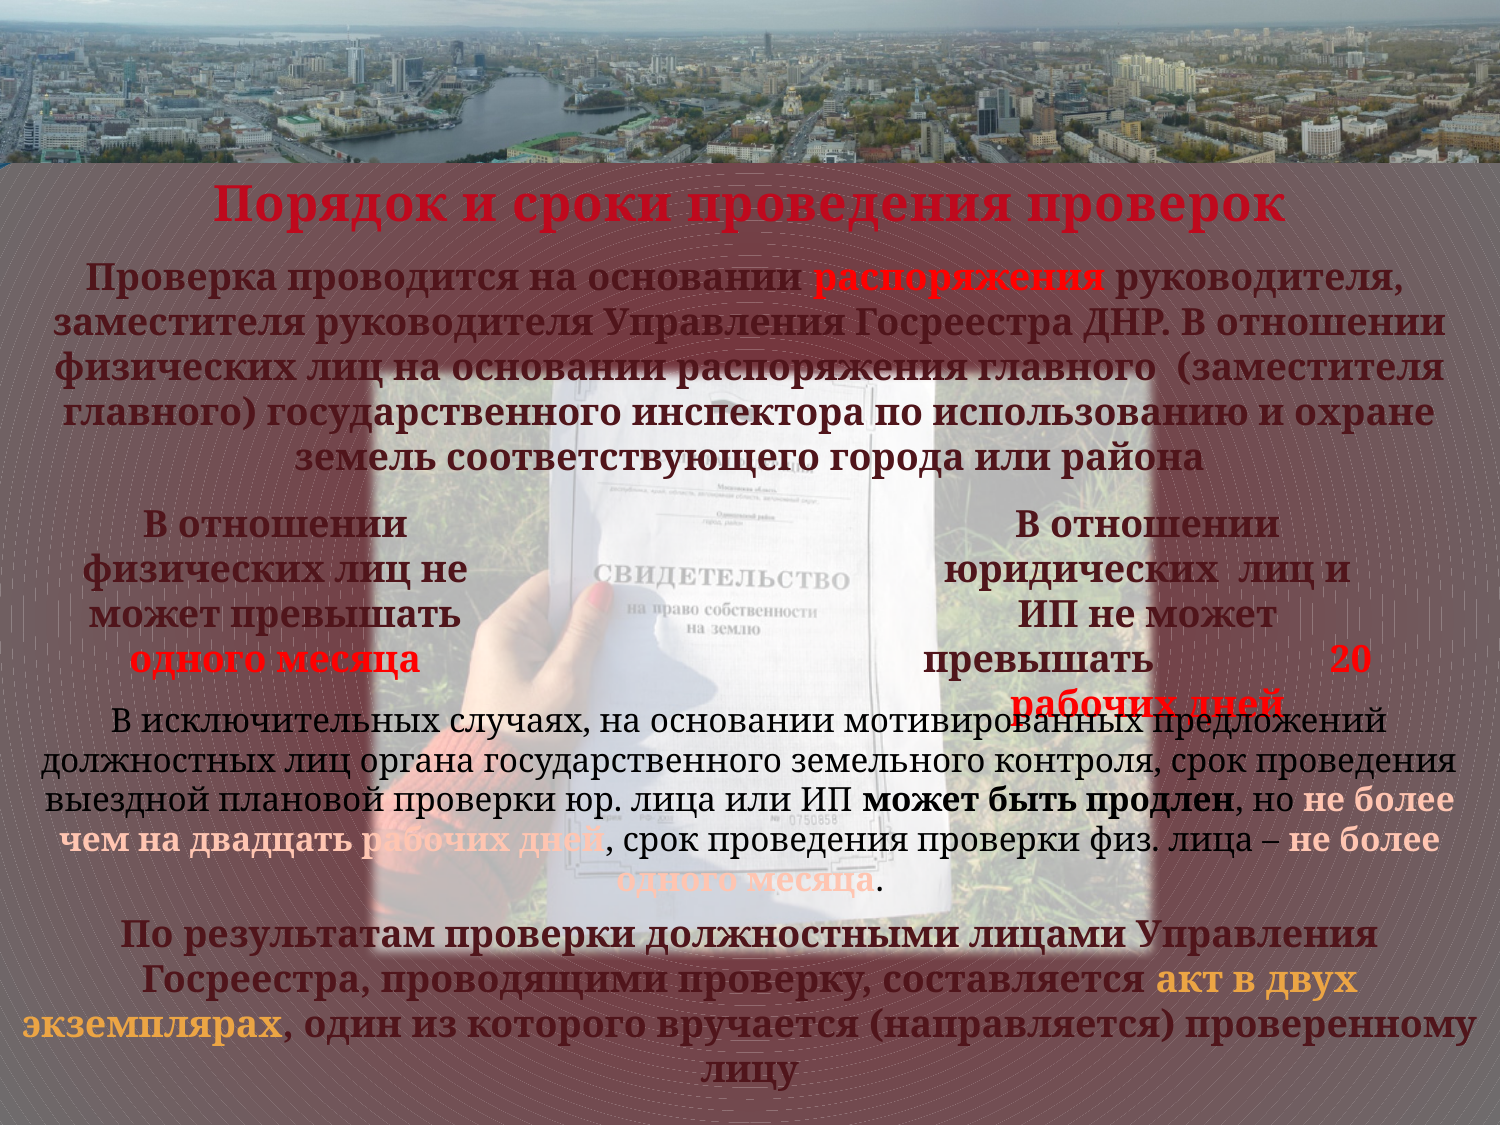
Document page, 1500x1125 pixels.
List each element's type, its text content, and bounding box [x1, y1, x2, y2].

text_box В исключительных случаях, на основании мотивированных предложений должностных лиц органа государственного земельного контроля, срок проведения выездной плановой проверки юр. лица или ИП может быть продлен, но не более чем на двадцать рабочих дней, срок проведения проверки физ. лица – не более одного месяца. [0, 691, 356, 868]
text_box По результатам проверки должностными лицами Управления Госреестра, проводящими проверку, составляется акт в двух экземплярах, один из которого вручается (направляется) проверенному лицу [0, 902, 1500, 1098]
picture [362, 362, 1161, 962]
text_box Порядок и сроки проведения проверок [0, 175, 1500, 239]
text_box В отношении юридических лиц и ИП не может превышать 20 рабочих дней [1167, 492, 1393, 691]
picture [0, 0, 1500, 164]
text_box Проверка проводится на основании распоряжения руководителя, заместителя руководителя Управления Госреестра ДНР. В отношении физических лиц на основании распоряжения главного (заместителя главного) государственного инспектора по использованию и охране земель соответствующего города или района [0, 246, 1500, 486]
text_box В отношении физических лиц не может превышать одного месяца [58, 492, 356, 680]
text_box В исключительных случаях, на основании мотивированных предложений должностных лиц органа государственного земельного контроля, срок проведения выездной плановой проверки юр. лица или ИП может быть продлен, но не более чем на двадцать рабочих дней, срок проведения проверки физ. лица – не более одного месяца. [1167, 691, 1500, 868]
